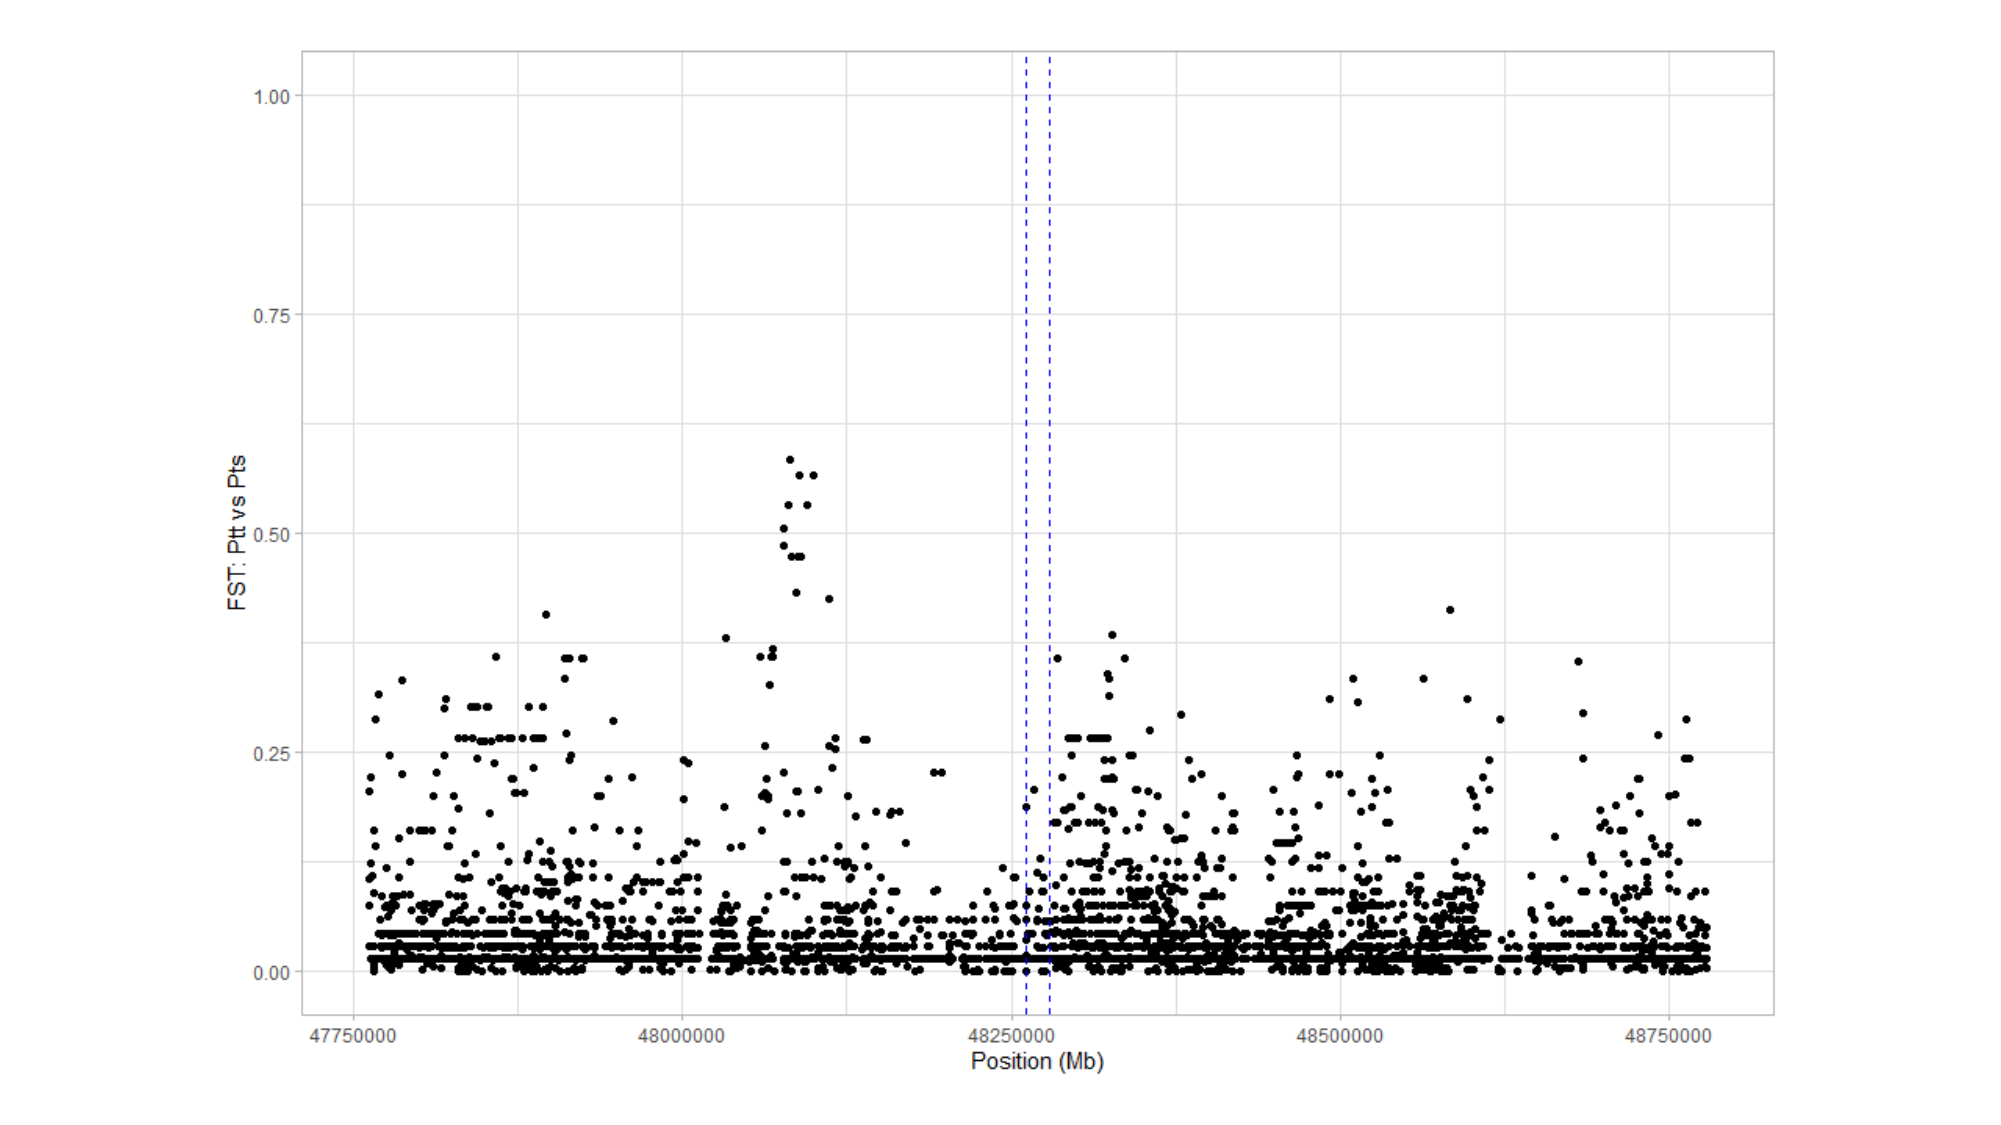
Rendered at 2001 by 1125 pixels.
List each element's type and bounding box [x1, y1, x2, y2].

picture [214, 40, 1786, 1085]
